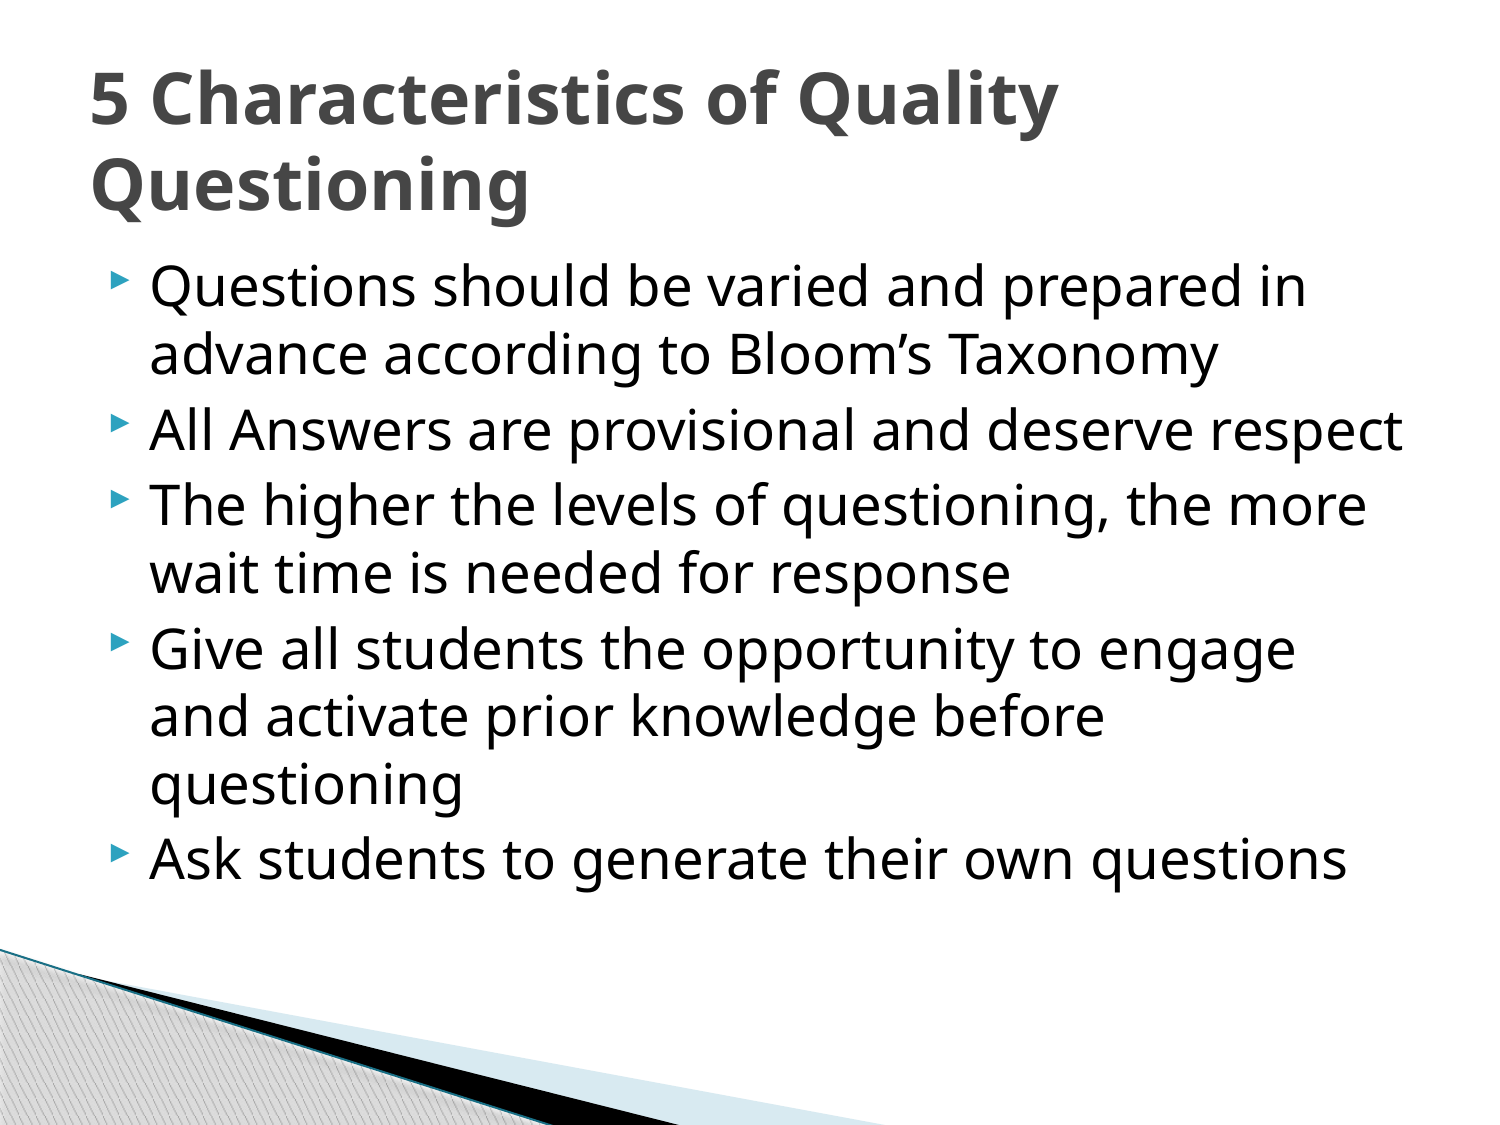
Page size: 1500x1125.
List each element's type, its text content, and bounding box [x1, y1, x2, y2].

list Questions should be varied and prepared in advance according to Bloom’s Taxonomy All Answers are provisional and deserve respect The higher the levels of questioning, the more wait time is needed for response Give all students the opportunity to engage and activate prior knowledge before questioning Ask students to generate their own questions [75, 243, 1425, 986]
title 5 Characteristics of Quality Questioning [75, 45, 1425, 233]
